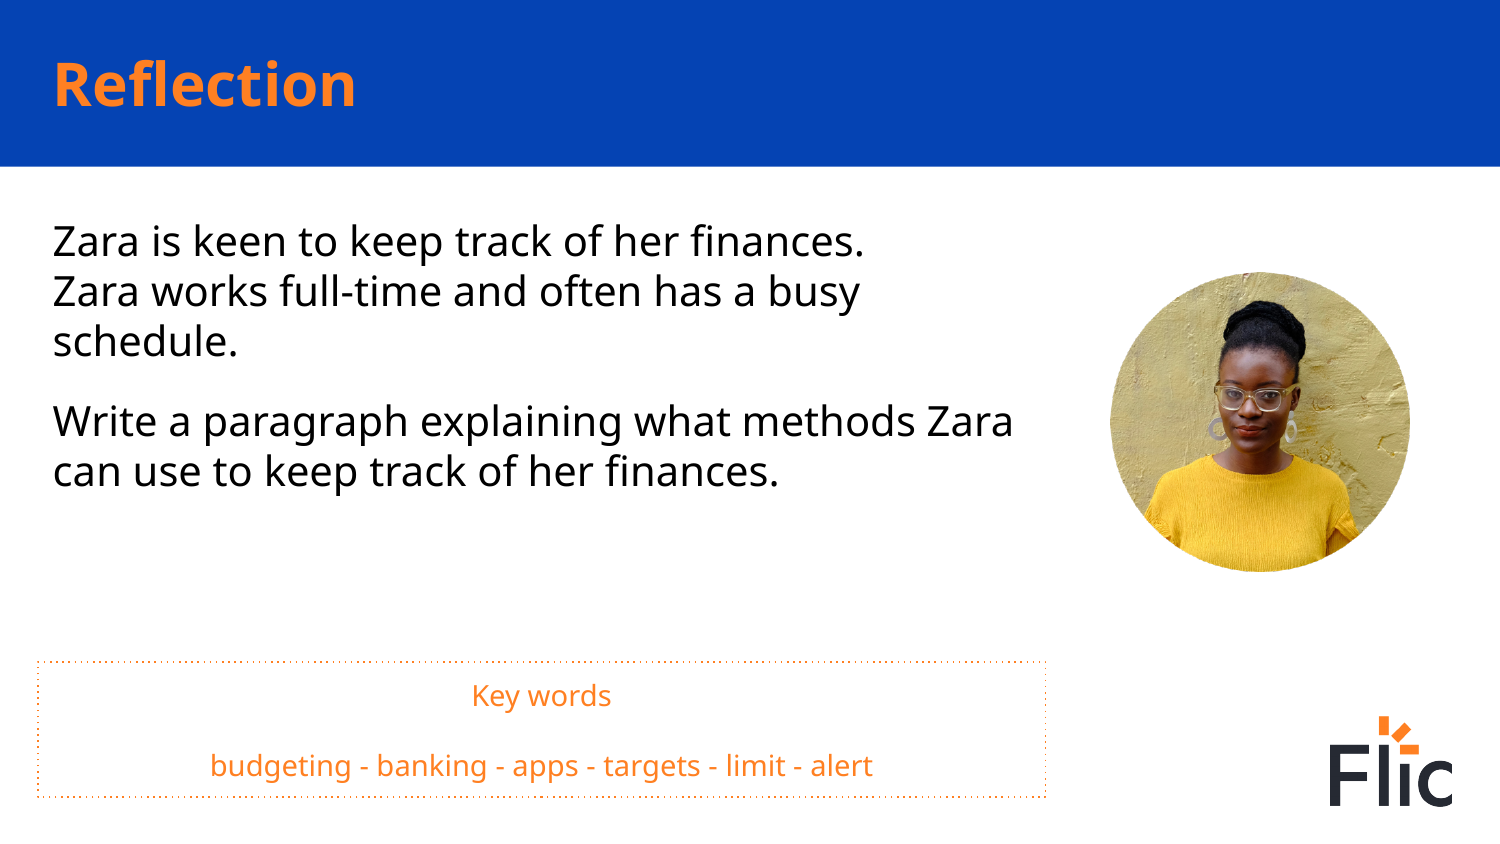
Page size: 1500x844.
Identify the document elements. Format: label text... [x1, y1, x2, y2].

text_box Zara is keen to keep track of her finances. Zara works full-time and often has a busy schedule. Write a paragraph explaining what methods Zara can use to keep track of her finances. [37, 200, 1046, 511]
title Reflection [37, 39, 1307, 125]
picture [1110, 272, 1411, 572]
text_box Key words budgeting - banking - apps - targets - limit - alert [37, 662, 1046, 797]
picture [1330, 716, 1452, 807]
